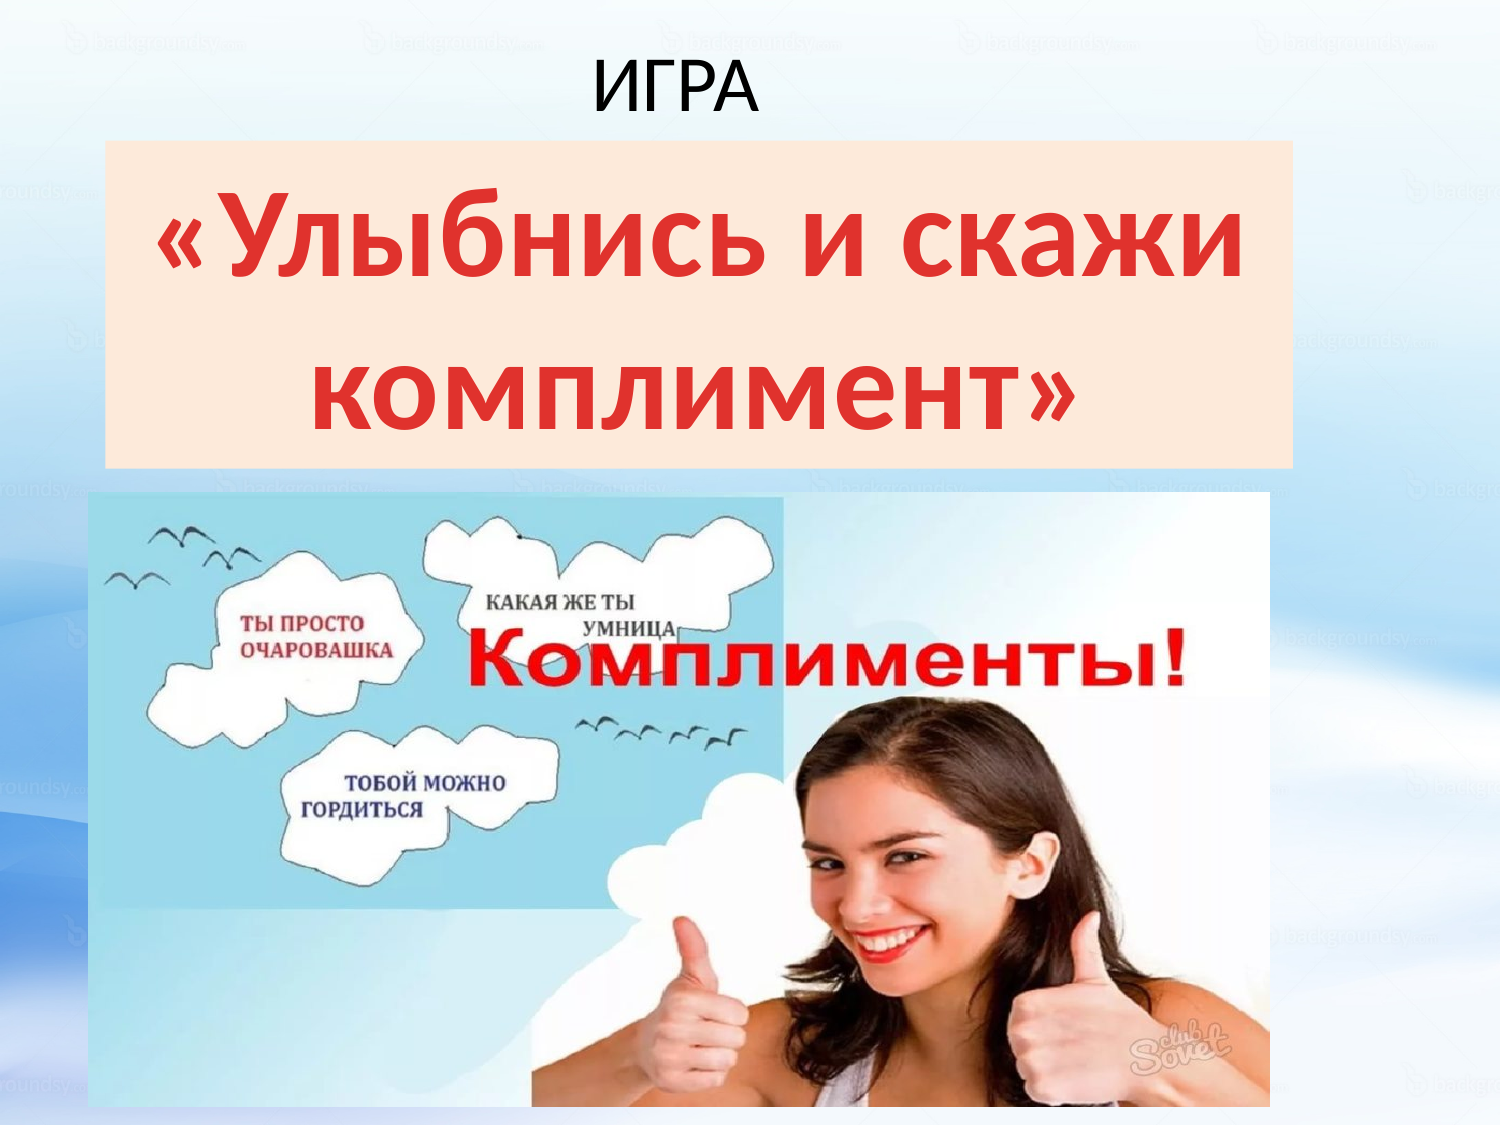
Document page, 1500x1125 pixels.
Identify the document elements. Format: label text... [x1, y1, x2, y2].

list «Улыбнись и скажи комплимент» [105, 140, 1293, 469]
picture [0, 0, 1500, 1125]
title ИГРА [82, 23, 1270, 135]
